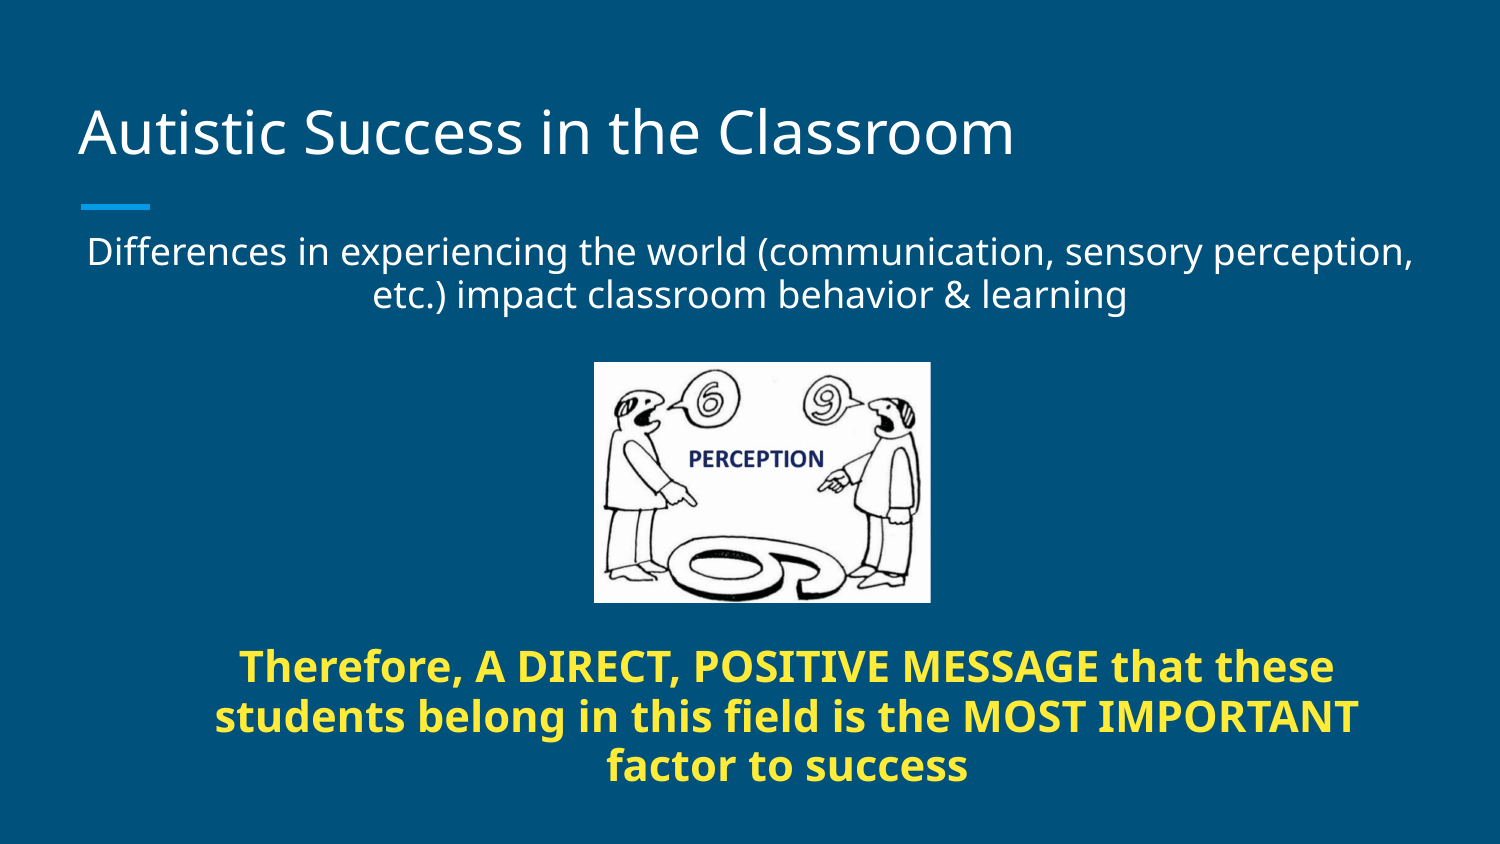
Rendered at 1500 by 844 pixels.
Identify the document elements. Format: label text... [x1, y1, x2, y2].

title Autistic Success in the Classroom [63, 75, 1437, 188]
text_box [0, 728, 969, 795]
list Differences in experiencing the world (communication, sensory perception, etc.) impact classroom behavior & learning Therefore, A DIRECT, POSITIVE MESSAGE that these students belong in this field is the MOST IMPORTANT factor to success [63, 216, 1437, 750]
picture [595, 363, 930, 602]
